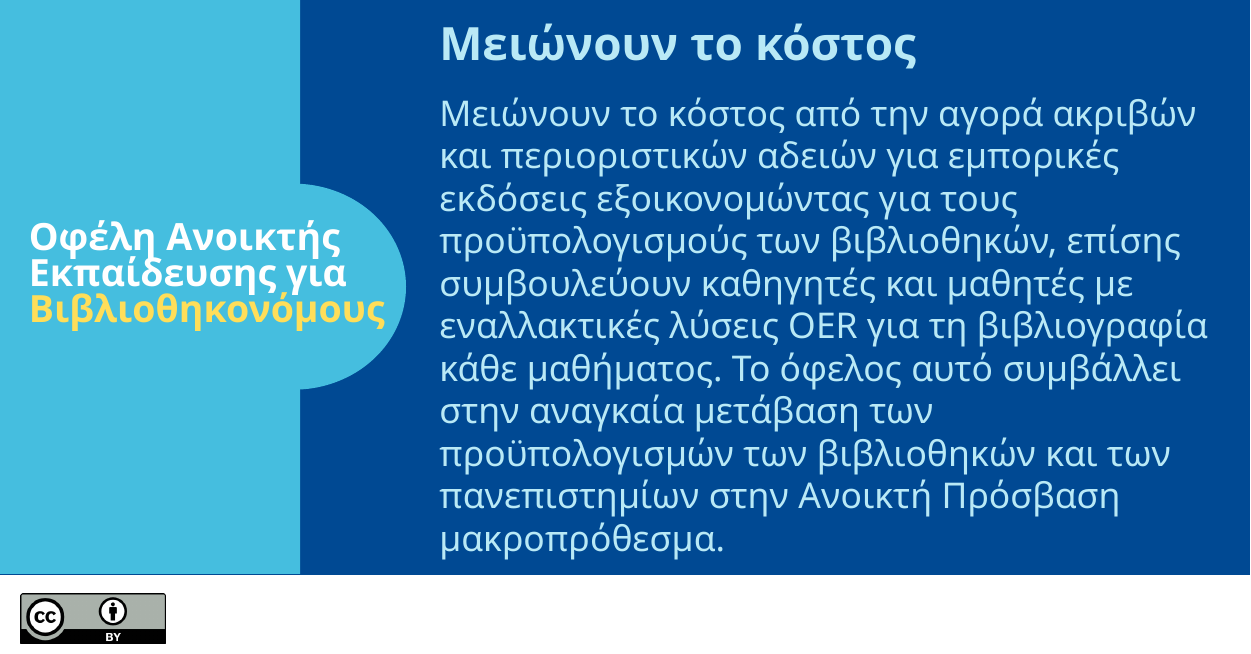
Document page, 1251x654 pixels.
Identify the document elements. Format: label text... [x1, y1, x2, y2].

picture [20, 592, 166, 645]
text_box Μειώνουν το κόστος Μειώνουν το κόστος από την αγορά ακριβών και περιοριστικών αδειών για εμπορικές εκδόσεις εξοικονομώντας για τους προϋπολογισμούς των βιβλιοθηκών, επίσης συμβουλεύουν καθηγητές και μαθητές με εναλλακτικές λύσεις ΟΕR για τη βιβλιογραφία κάθε μαθήματος. Το όφελος αυτό συμβάλλει στην αναγκαία μετάβαση των προϋπολογισμών των βιβλιοθηκών και των πανεπιστημίων στην Ανοικτή Πρόσβαση μακροπρόθεσμα. [427, 2, 1243, 571]
text_box [0, 0, 301, 574]
text_box Οφέλη Ανοικτής Εκπαίδευσης για Βιβλιοθηκονόμους [13, 206, 421, 345]
text_box [0, 582, 1250, 654]
text_box [201, 345, 387, 390]
text_box [224, 183, 364, 206]
